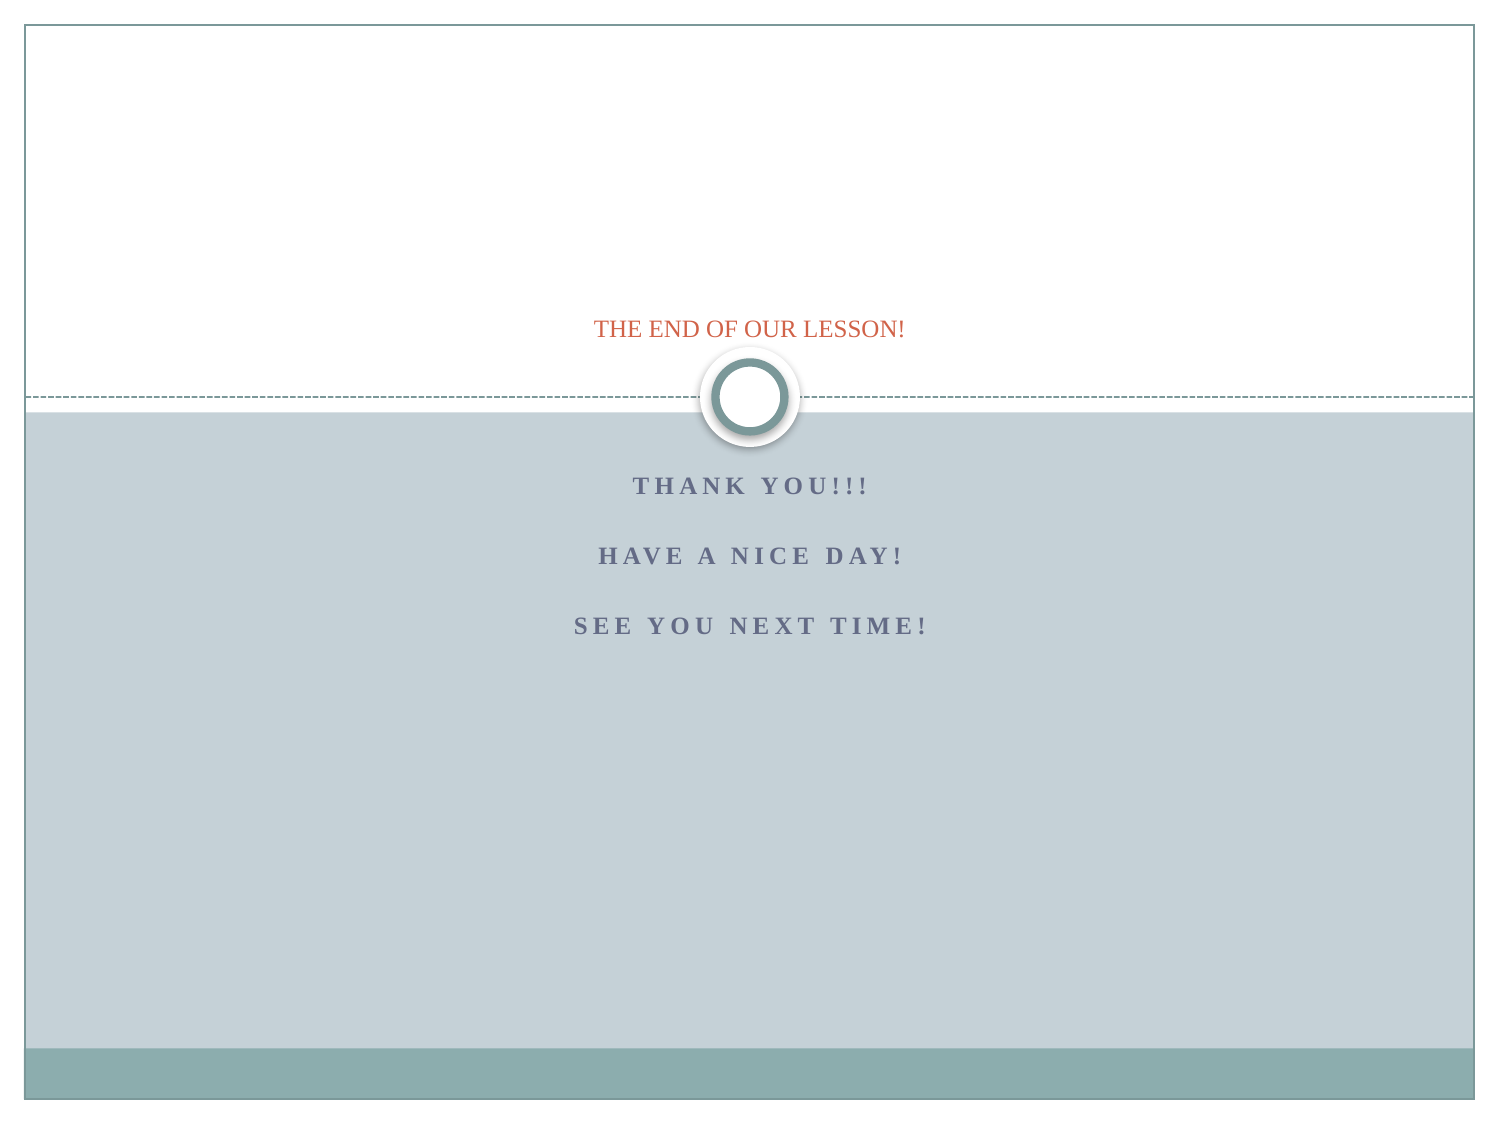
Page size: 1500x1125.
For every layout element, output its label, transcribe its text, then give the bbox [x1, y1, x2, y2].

title THE END OF OUR LESSON! [112, 62, 1388, 350]
subtitle Thank you!!! Have a nice day! See you next time! [225, 462, 1275, 750]
